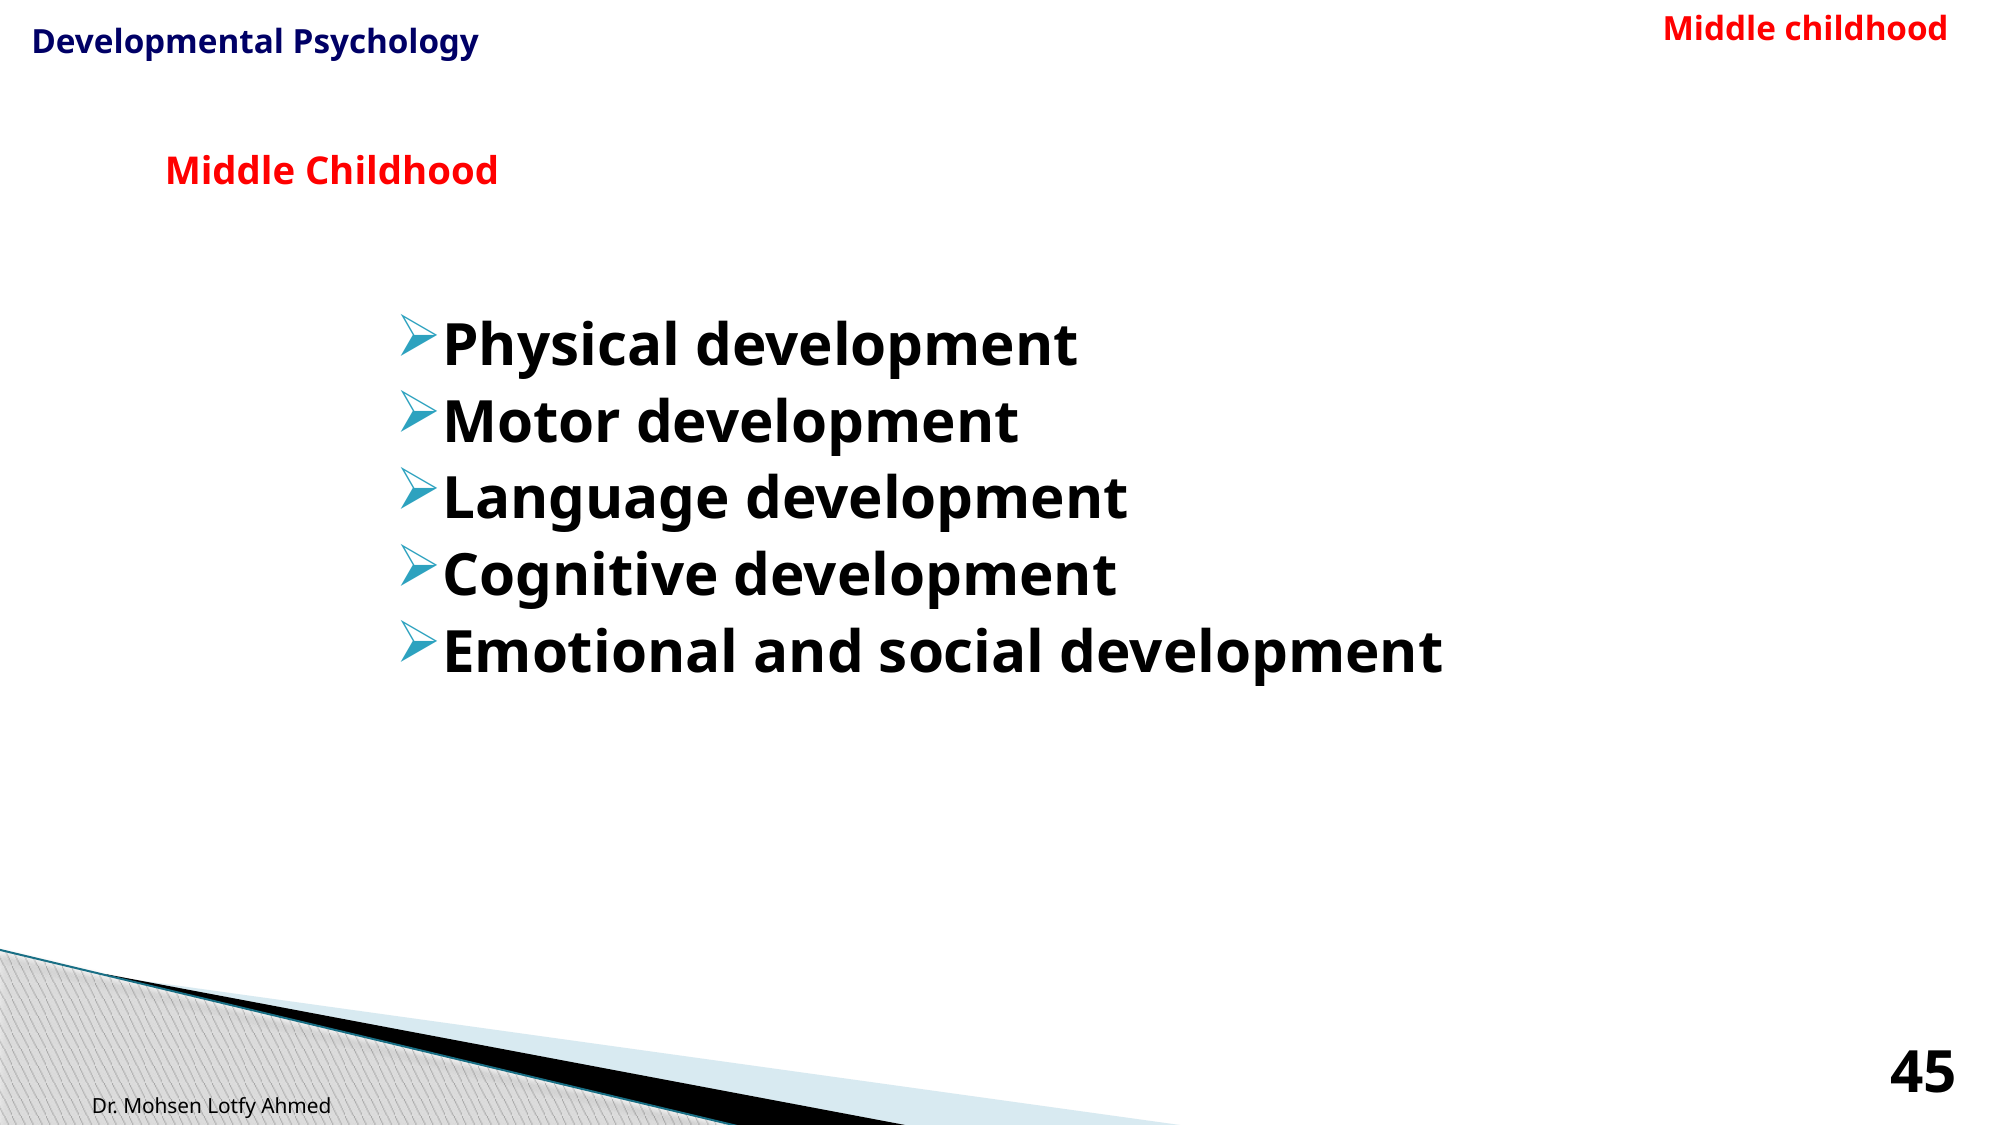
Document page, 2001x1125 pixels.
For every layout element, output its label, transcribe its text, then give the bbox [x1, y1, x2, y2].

list Physical development Motor development Language development Cognitive development Emotional and social development [316, 299, 1700, 988]
footer Dr. Mohsen Lotfy Ahmed [0, 1065, 347, 1125]
text_box Middle childhood [1647, 0, 2000, 55]
text_box Developmental Psychology [16, 12, 767, 68]
slide_number 45 [1833, 1016, 1972, 1112]
title Middle Childhood [150, 87, 1850, 250]
